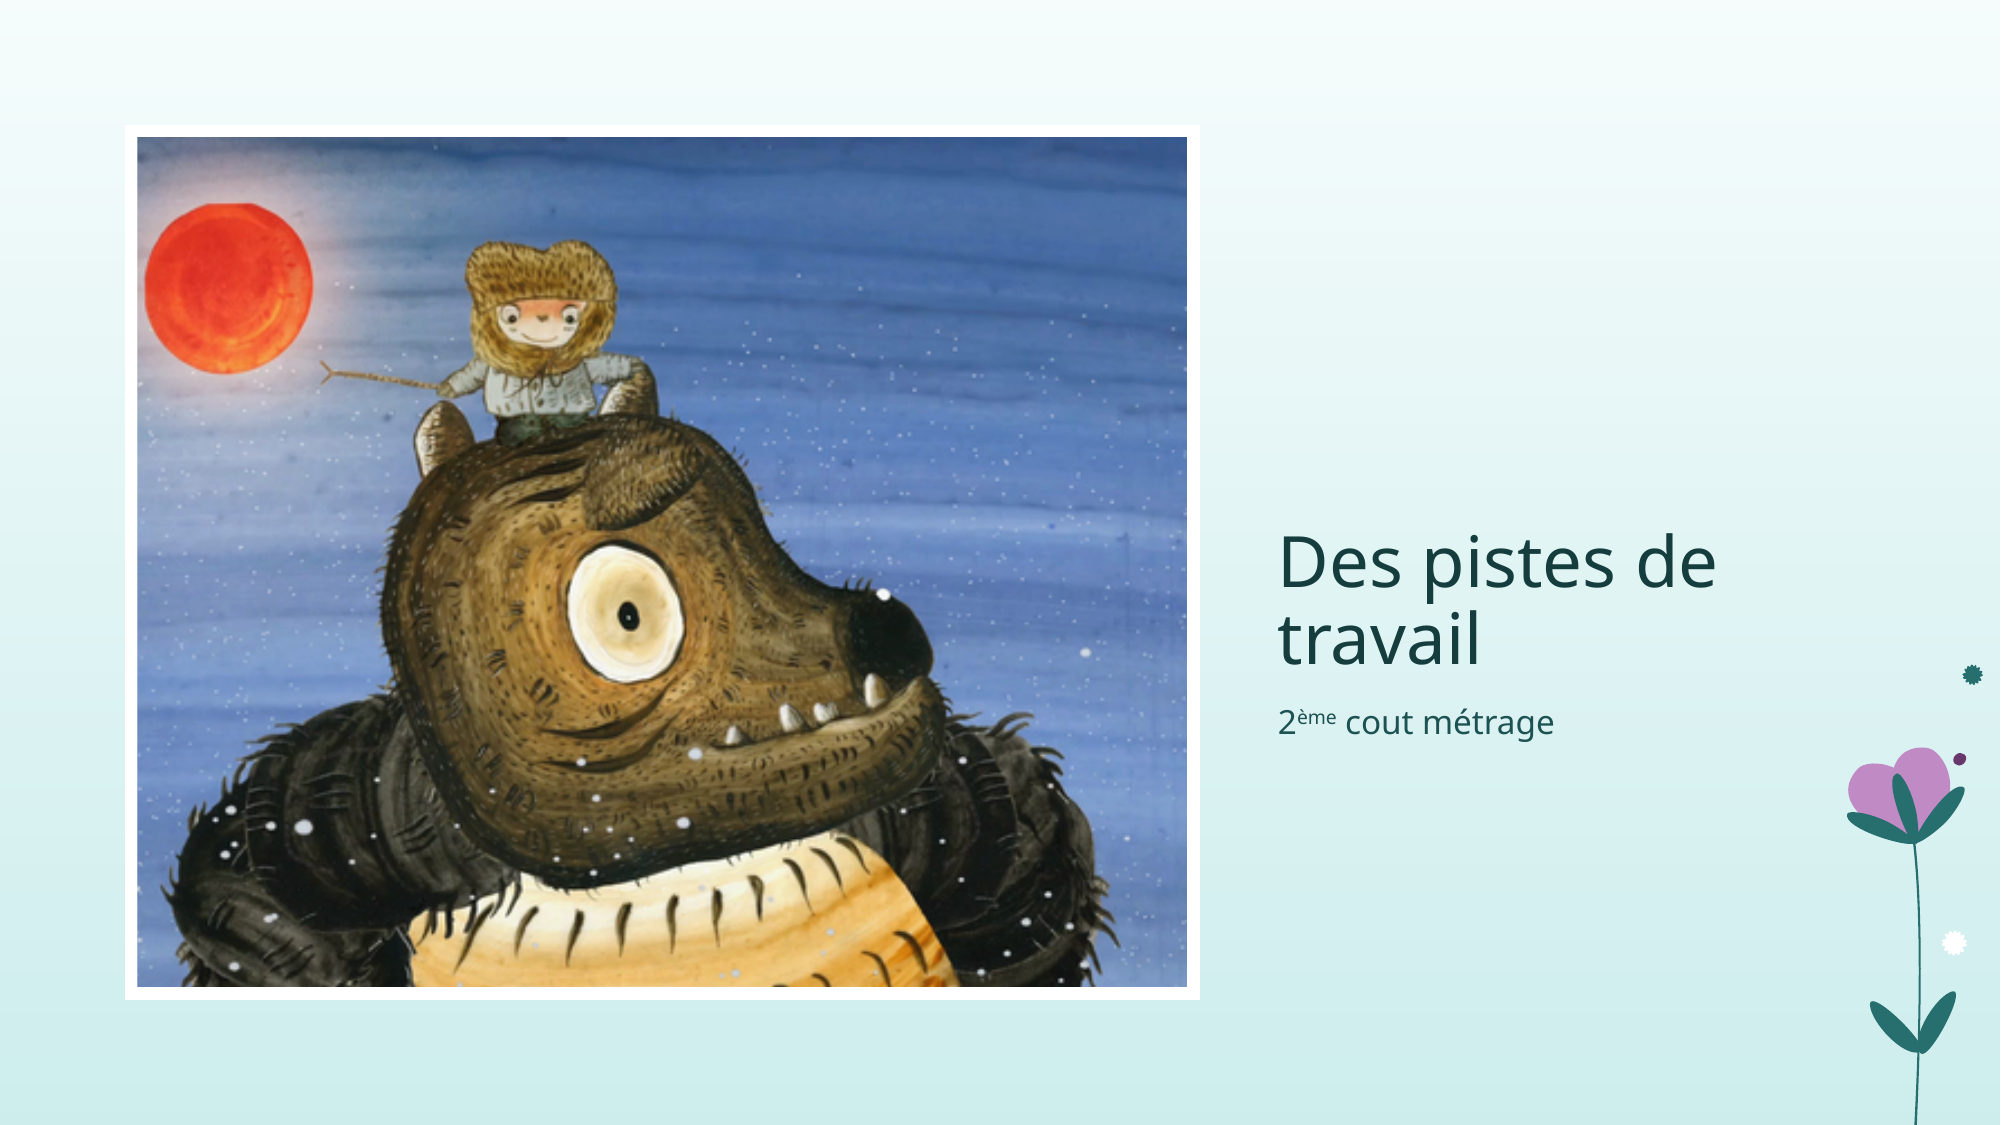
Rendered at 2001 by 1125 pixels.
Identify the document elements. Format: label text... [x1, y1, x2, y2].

title Des pistes de travail [1263, 326, 1788, 687]
picture [137, 137, 1188, 988]
list 2ème cout métrage [1263, 697, 1788, 988]
